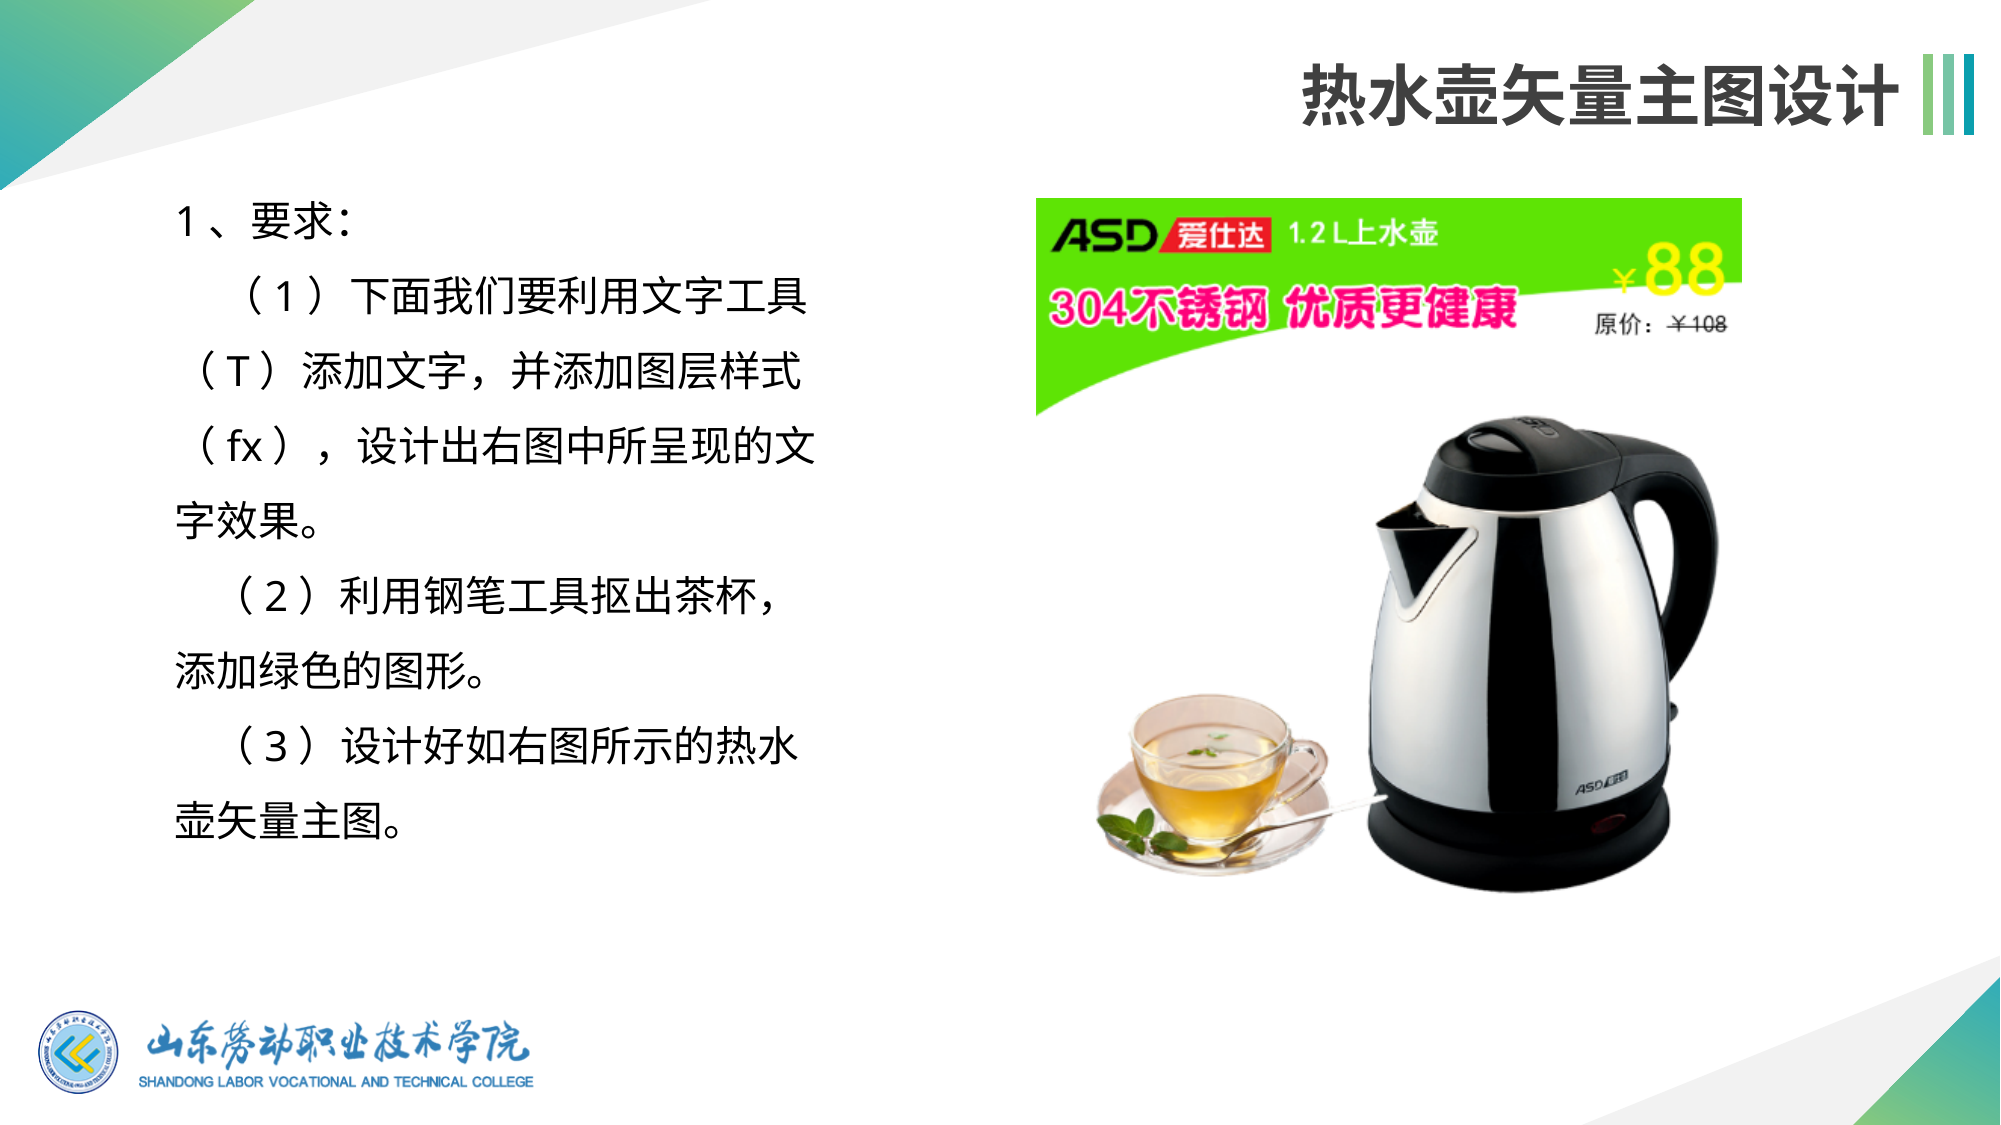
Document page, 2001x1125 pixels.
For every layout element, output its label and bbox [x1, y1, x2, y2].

text_box [1928, 54, 1969, 136]
picture [38, 1010, 550, 1094]
picture [1035, 198, 1742, 901]
text_box [0, 0, 2000, 1125]
